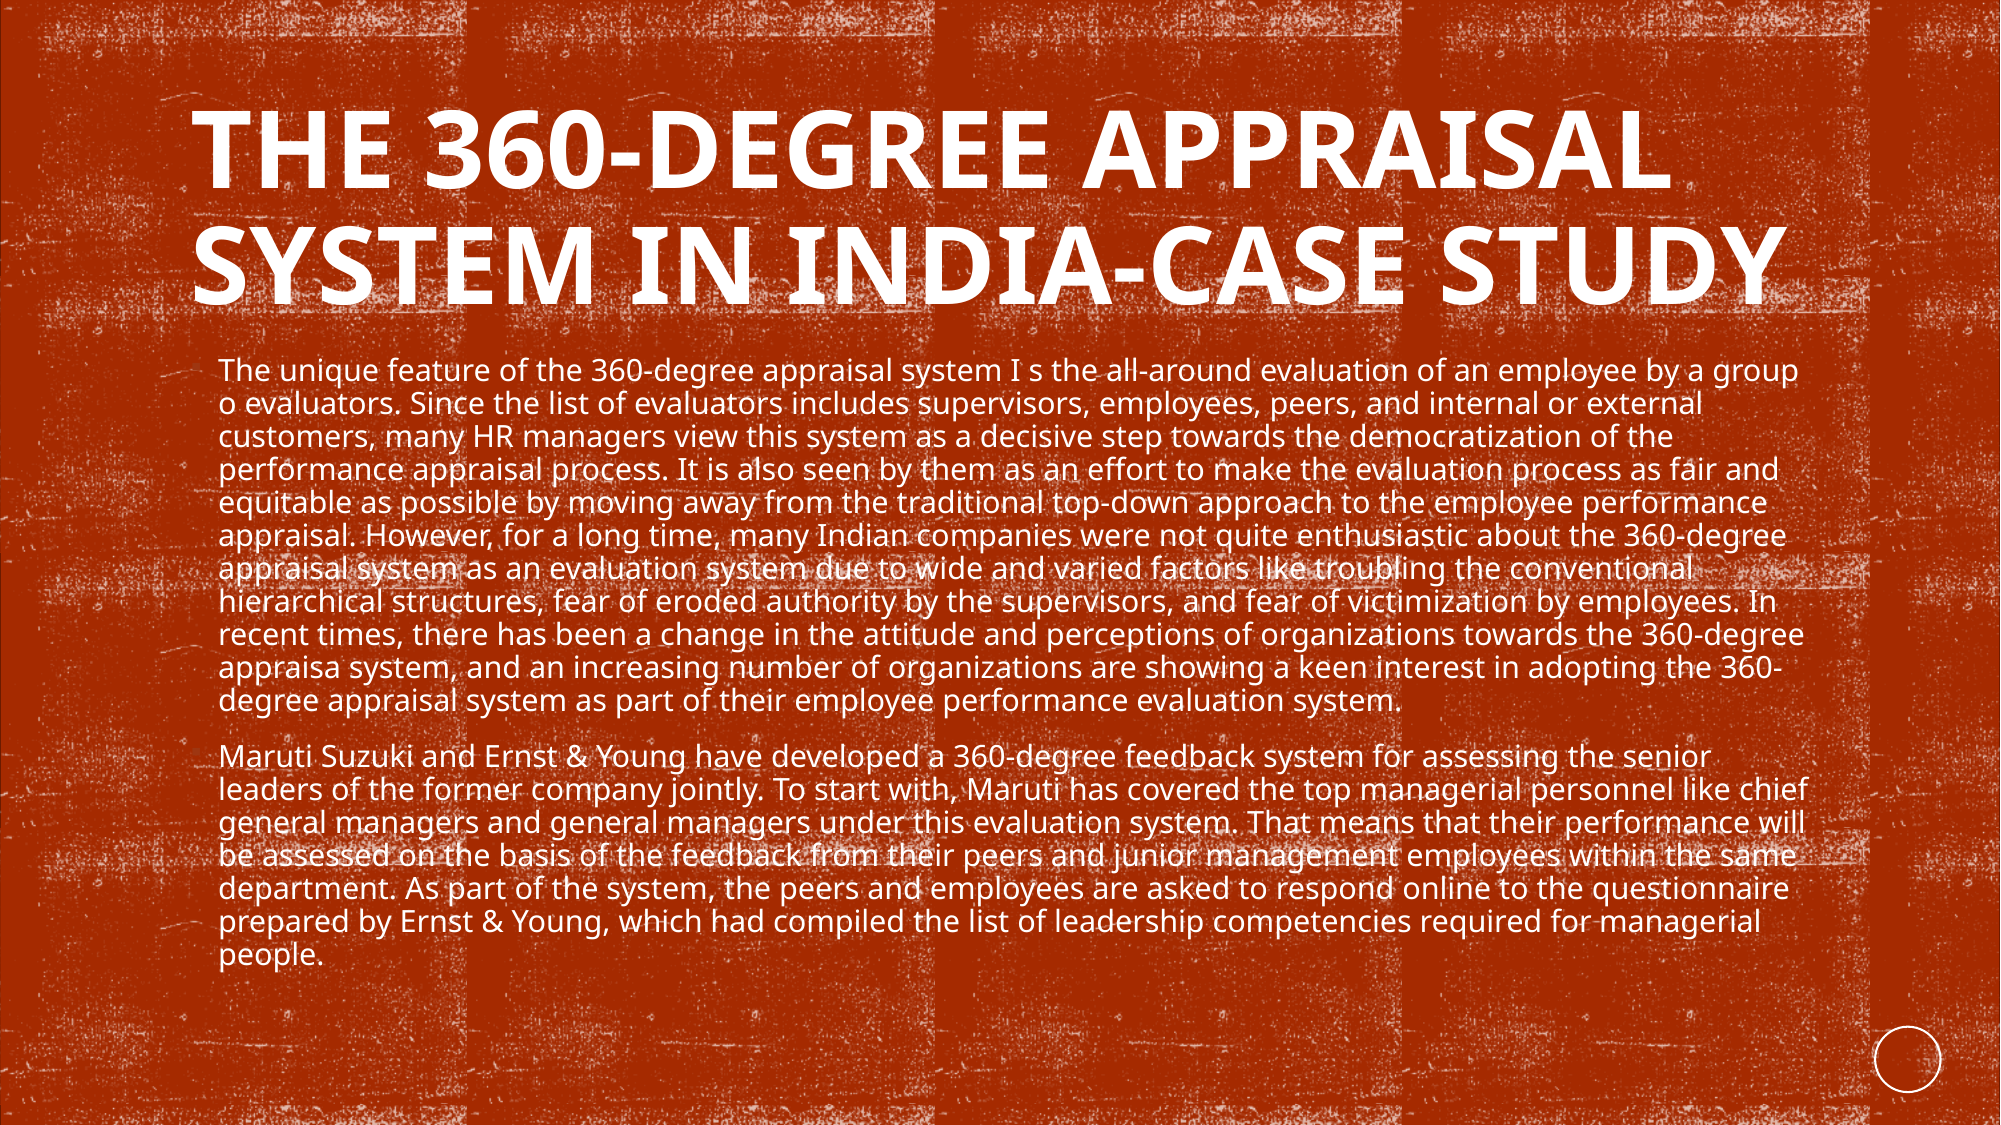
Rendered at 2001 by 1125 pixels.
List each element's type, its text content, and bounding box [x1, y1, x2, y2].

text_box [1870, 1021, 1946, 1097]
text_box [0, 0, 2000, 1125]
list The unique feature of the 360-degree appraisal system I s the all-around evaluation of an employee by a group o evaluators. Since the list of evaluators includes supervisors, employees, peers, and internal or external customers, many HR managers view this system as a decisive step towards the democratization of the performance appraisal process. It is also seen by them as an effort to make the evaluation process as fair and equitable as possible by moving away from the traditional top-down approach to the employee performance appraisal. However, for a long time, many Indian companies were not quite enthusiastic about the 360-degree appraisal system as an evaluation system due to wide and varied factors like troubling the conventional hierarchical structures, fear of eroded authority by the supervisors, and fear of victimization by employees. In recent times, there has been a change in the attitude and perceptions of organizations towards the 360-degree appraisa system, and an increasing number of organizations are showing a keen interest in adopting the 360-degree appraisal system as part of their employee performance evaluation system. Maruti Suzuki and Ernst & Young have developed a 360-degree feedback system for assessing the senior leaders of the former company jointly. To start with, Maruti has covered the top managerial personnel like chief general managers and general managers under this evaluation system. That means that their performance will be assessed on the basis of the feedback from their peers and junior management employees within the same department. As part of the system, the peers and employees are asked to respond online to the questionnaire prepared by Ernst & Young, which had compiled the list of leadership competencies required for managerial people. [175, 348, 1826, 1013]
text_box [1875, 1026, 1941, 1093]
title The 360-degree Appraisal System in India-Case Study [175, 79, 1826, 344]
